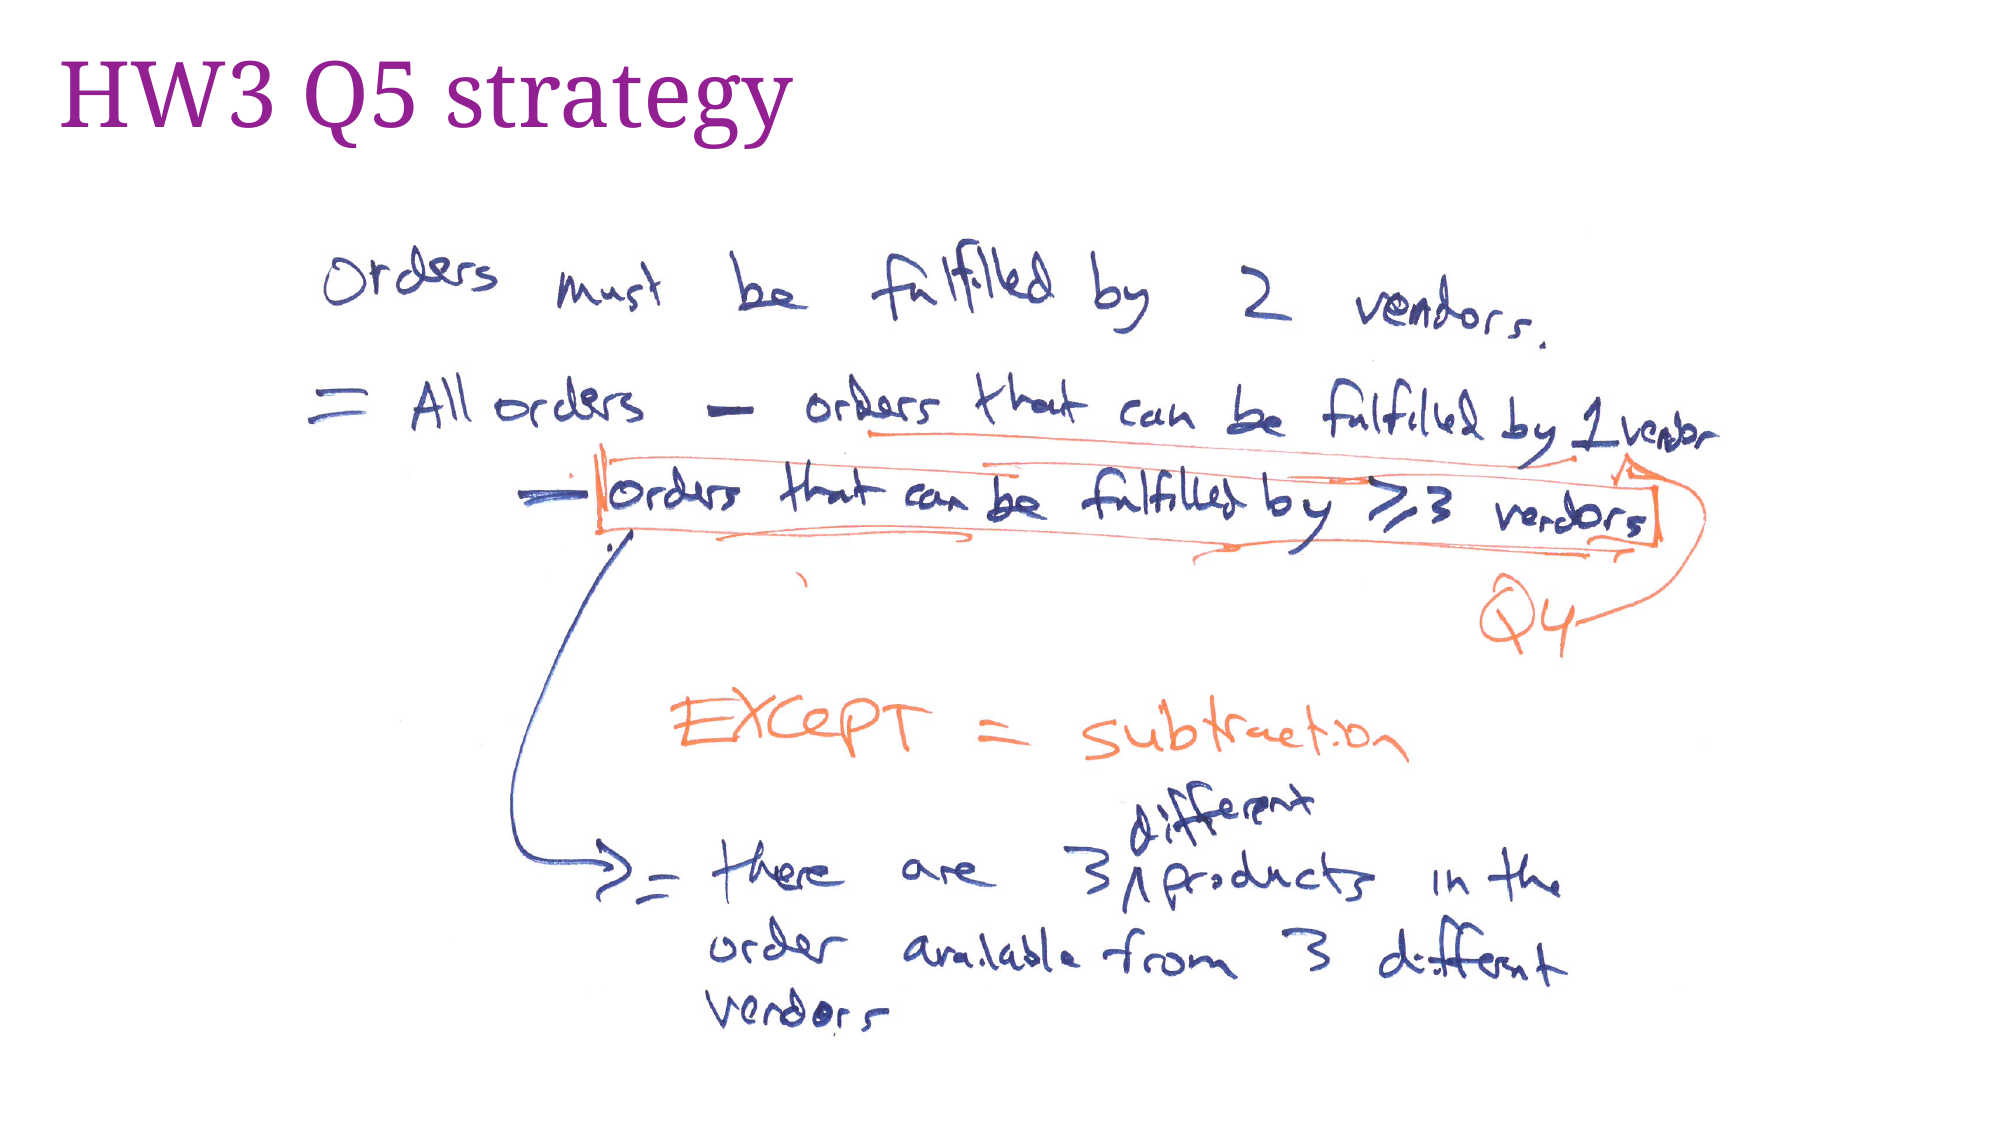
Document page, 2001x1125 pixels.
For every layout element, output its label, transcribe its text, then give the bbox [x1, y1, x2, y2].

title HW3 Q5 strategy [43, 25, 1953, 171]
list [252, 170, 1743, 1125]
